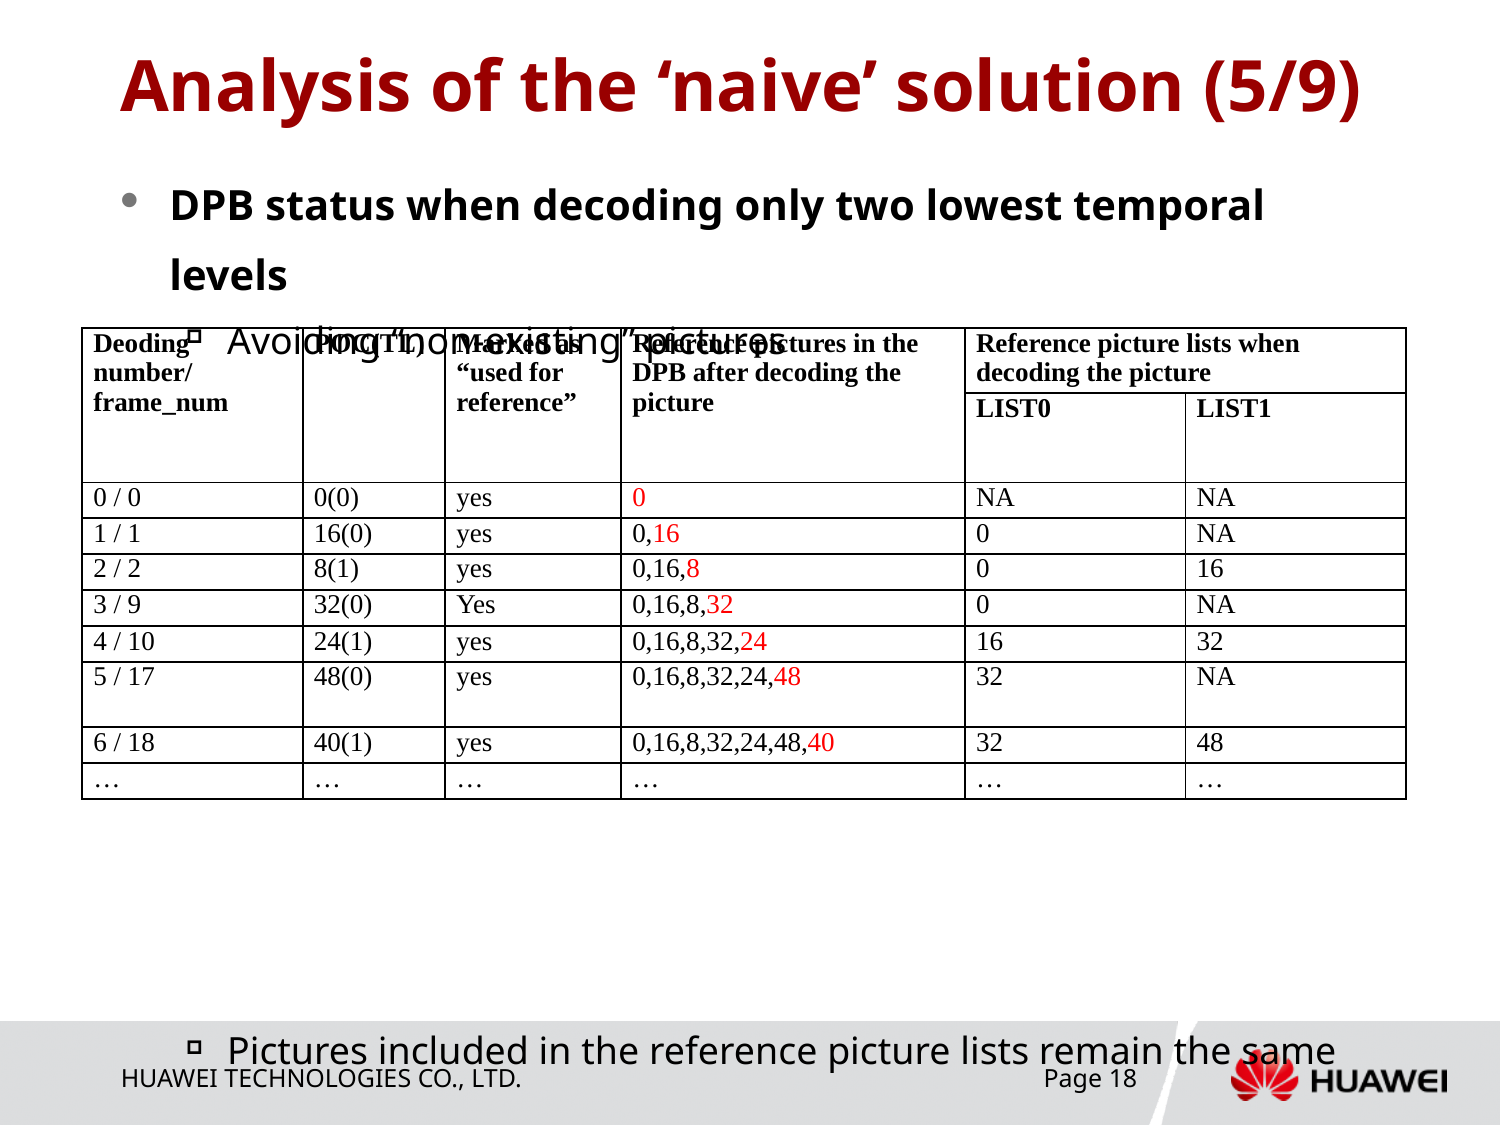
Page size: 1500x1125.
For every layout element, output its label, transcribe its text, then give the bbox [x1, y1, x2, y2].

table_cell … [304, 764, 444, 798]
table_cell 0,16,8,32,24,48 [622, 663, 964, 726]
table_header POC(TL) [304, 329, 444, 482]
table_cell … [446, 764, 620, 798]
table_cell 32(0) [304, 591, 444, 625]
table_cell yes [446, 728, 620, 762]
table_cell NA [1186, 519, 1405, 553]
table_cell … [966, 764, 1185, 798]
table_cell 0 / 0 [83, 483, 302, 517]
table_cell 16 [1186, 555, 1405, 589]
picture [0, 1021, 1500, 1125]
table_cell 8(1) [304, 555, 444, 589]
table_cell yes [446, 663, 620, 726]
table_cell … [1186, 764, 1405, 798]
table_header Reference picture lists when decoding the picture [966, 329, 1405, 392]
table_cell 40(1) [304, 728, 444, 762]
table_cell 24(1) [304, 627, 444, 661]
table_cell 0,16,8 [622, 555, 964, 589]
list DPB status when decoding only two lowest temporal levels Avoiding “non-existing” pictures Pictures included in the reference picture lists remain the same [106, 152, 1409, 1009]
table_cell 5 / 17 [83, 663, 302, 726]
table_cell 0 [966, 591, 1185, 625]
table_cell NA [1186, 483, 1405, 517]
table_cell yes [446, 627, 620, 661]
table_cell 0(0) [304, 483, 444, 517]
table_cell yes [446, 555, 620, 589]
table_cell LIST0 [966, 394, 1185, 482]
table_cell NA [966, 483, 1185, 517]
table_cell 6 / 18 [83, 728, 302, 762]
table_cell 3 / 9 [83, 591, 302, 625]
table_header Reference pictures in the DPB after decoding the picture [622, 329, 964, 482]
table_cell 48(0) [304, 663, 444, 726]
table_cell 0 [966, 519, 1185, 553]
table_cell 32 [966, 663, 1185, 726]
table_cell 4 / 10 [83, 627, 302, 661]
table_cell yes [446, 483, 620, 517]
table_cell 32 [1186, 627, 1405, 661]
table_cell 1 / 1 [83, 519, 302, 553]
table_cell … [622, 764, 964, 798]
table_cell 0,16 [622, 519, 964, 553]
table_cell Yes [446, 591, 620, 625]
table_cell 0 [622, 483, 964, 517]
table_cell 0,16,8,32 [622, 591, 964, 625]
table_cell NA [1186, 663, 1405, 726]
title Analysis of the ‘naive’ solution (5/9) [106, 11, 1378, 152]
table_cell yes [446, 519, 620, 553]
table_cell 16(0) [304, 519, 444, 553]
table_header Deoding number/ frame_num [83, 329, 302, 482]
table_cell 48 [1186, 728, 1405, 762]
table_cell 2 / 2 [83, 555, 302, 589]
table_cell 16 [966, 627, 1185, 661]
table_cell … [83, 764, 302, 798]
table_cell 32 [966, 728, 1185, 762]
table_cell LIST1 [1186, 394, 1405, 482]
table_cell 0,16,8,32,24 [622, 627, 964, 661]
table_header Marked as “used for reference” [446, 329, 620, 482]
table_cell 0,16,8,32,24,48,40 [622, 728, 964, 762]
table_cell 0 [966, 555, 1185, 589]
table_cell NA [1186, 591, 1405, 625]
slide_number Page 18 [1043, 1064, 1388, 1125]
